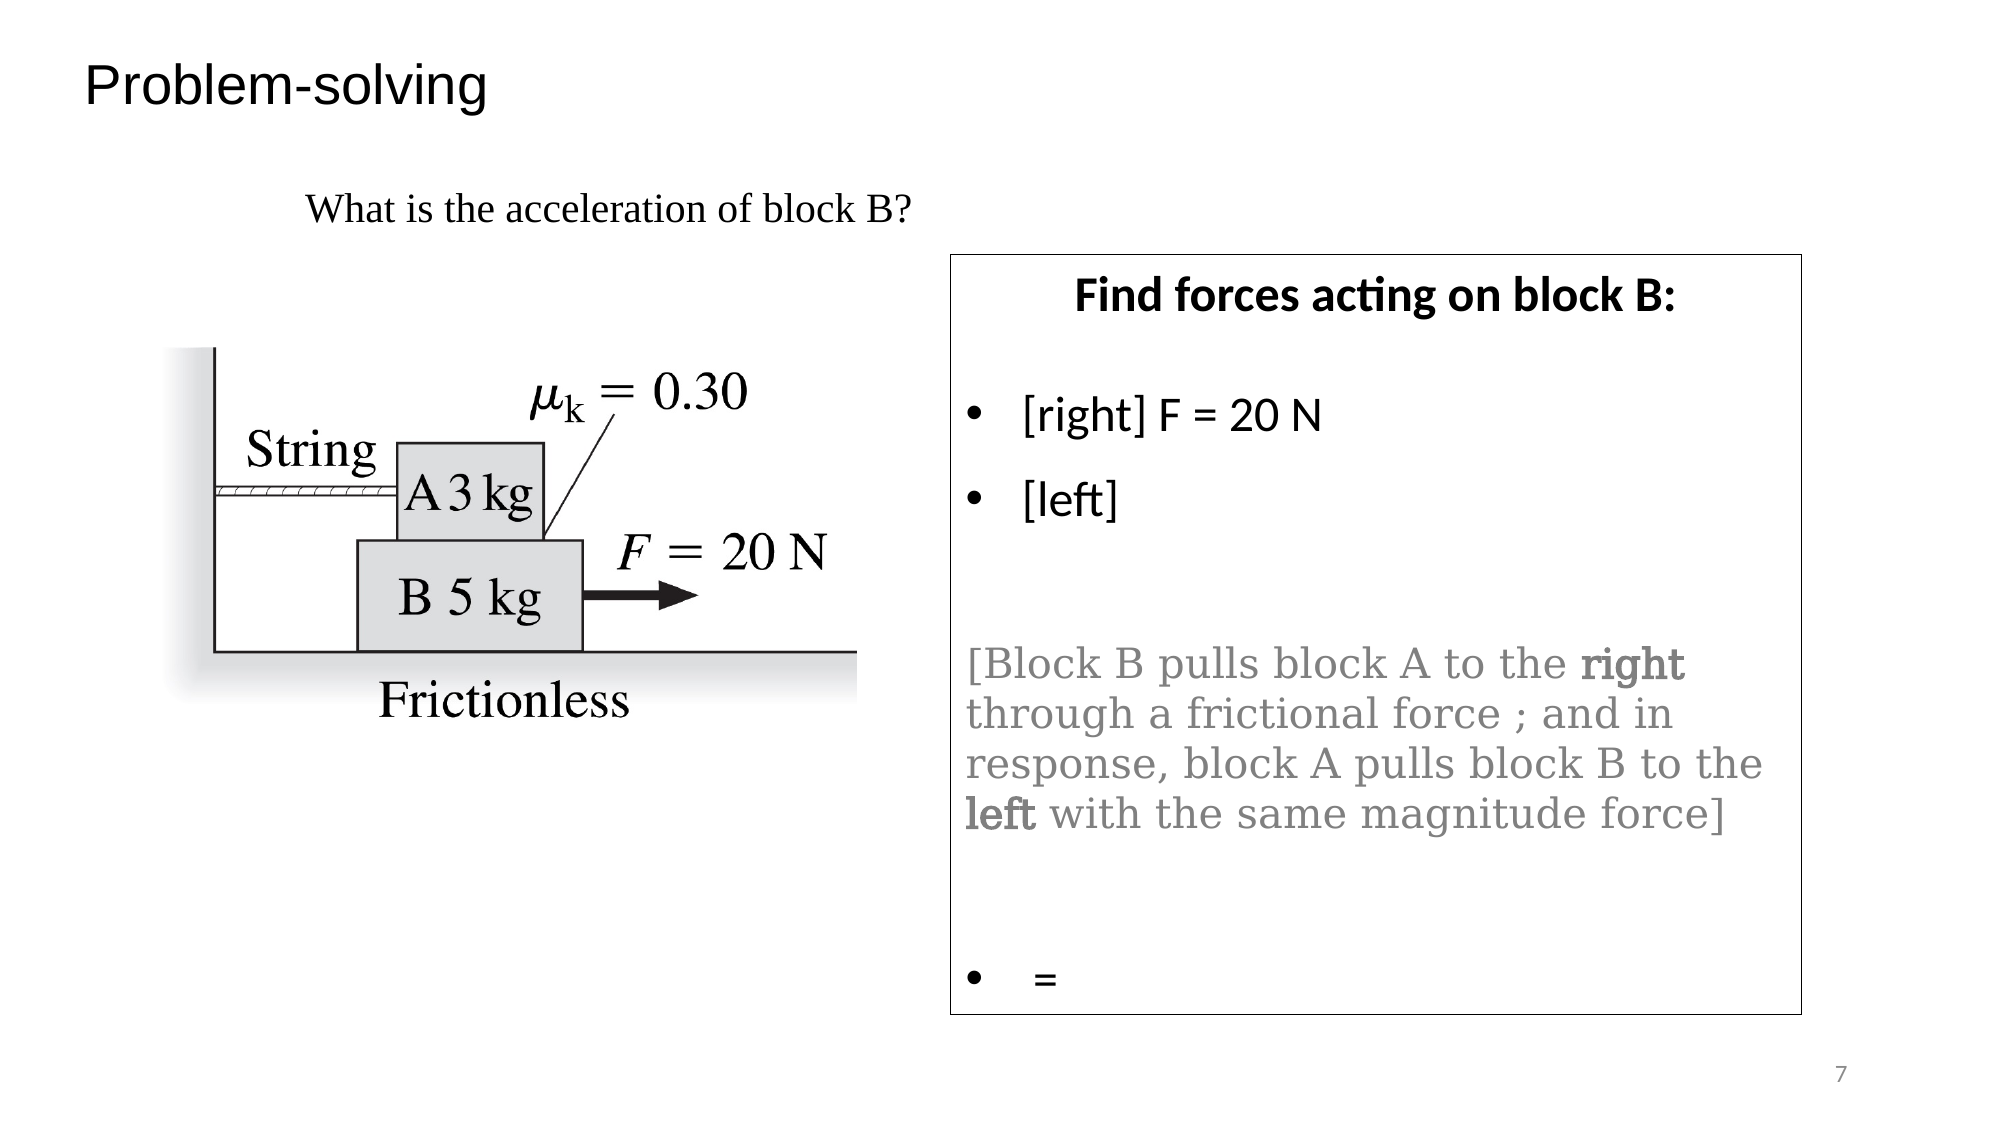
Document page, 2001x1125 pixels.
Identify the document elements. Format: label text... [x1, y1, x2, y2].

picture [158, 347, 857, 721]
text_box Problem-solving [85, 48, 1740, 126]
slide_number 7 [1412, 1042, 1863, 1103]
text_box What is the acceleration of block B? [305, 180, 1669, 260]
